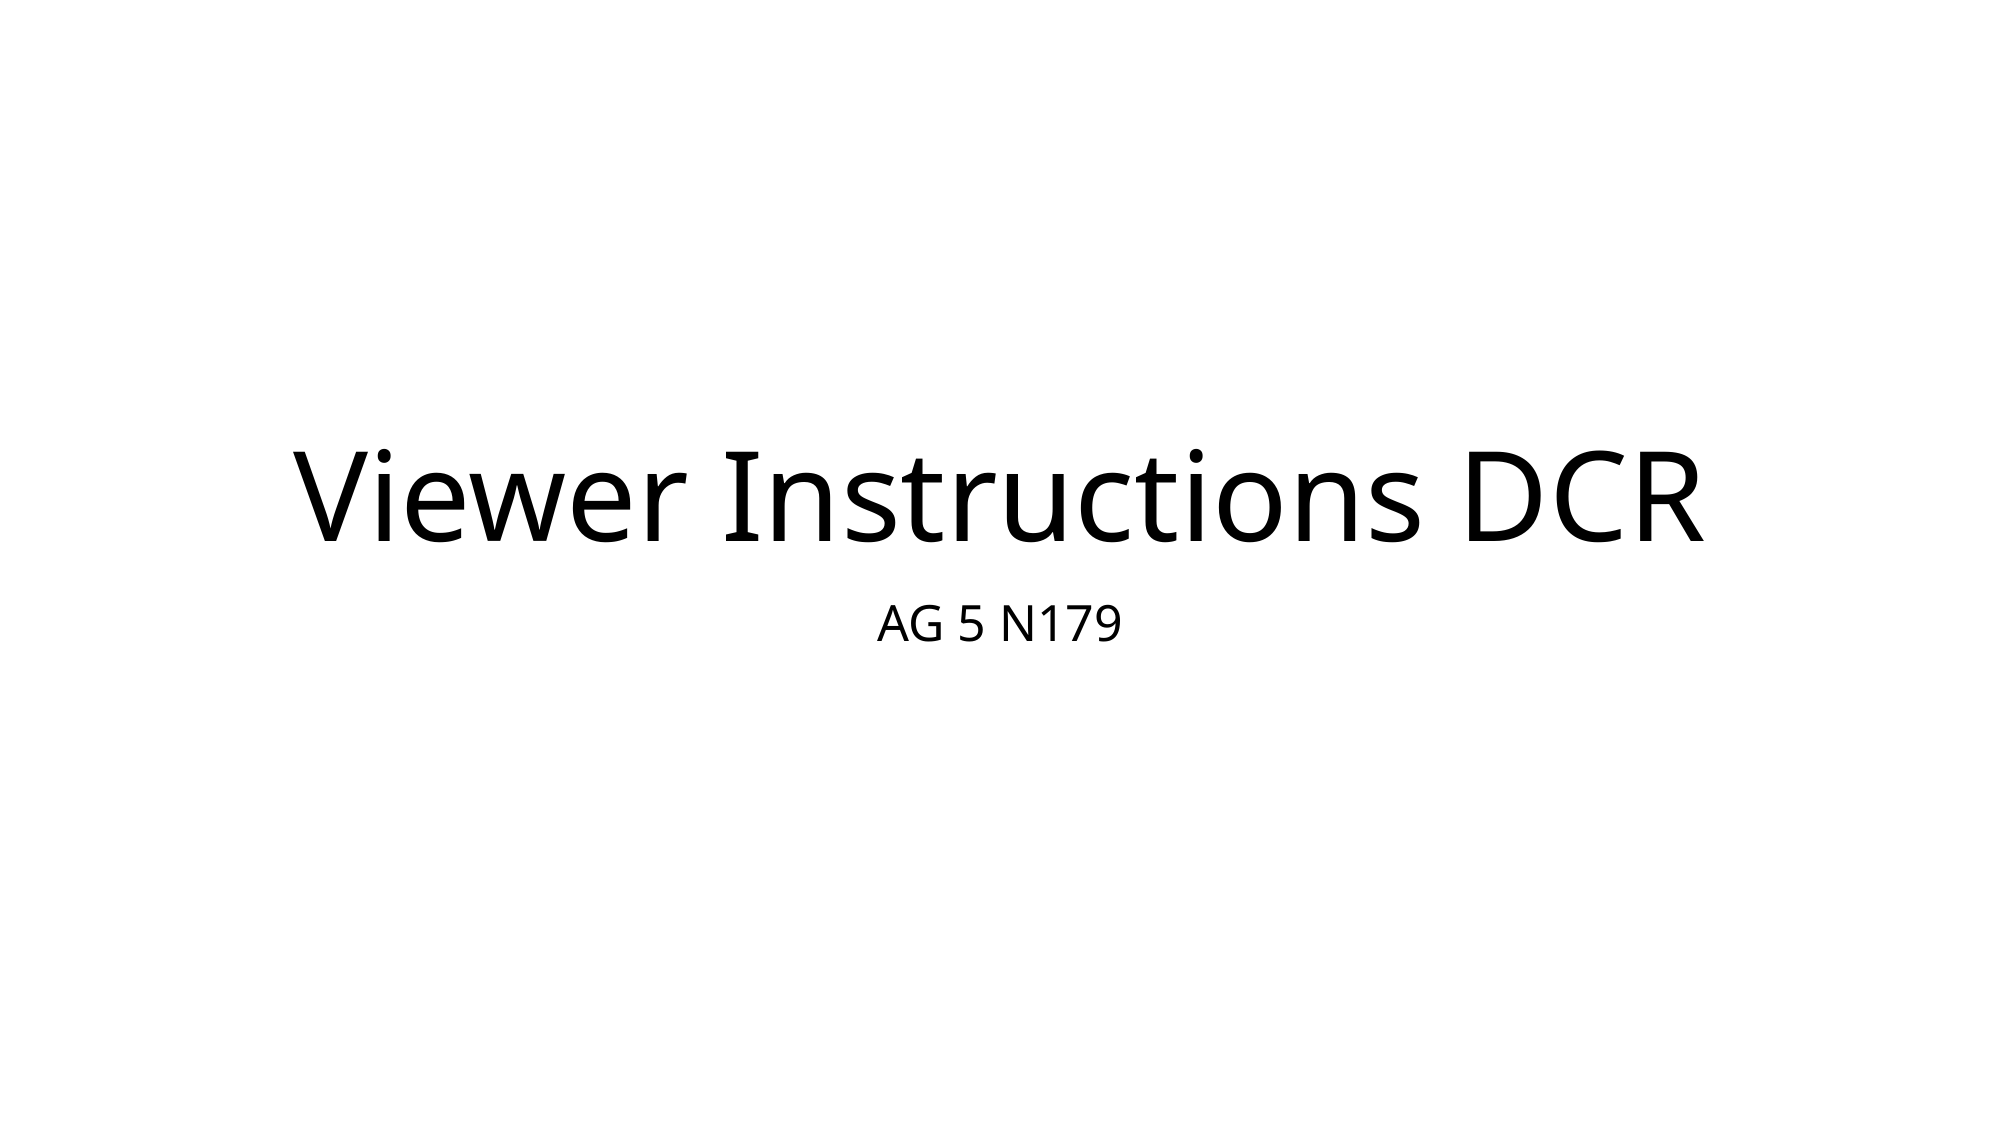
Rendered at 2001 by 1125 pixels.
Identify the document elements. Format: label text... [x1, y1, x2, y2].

subtitle AG 5 N179 [249, 590, 1750, 863]
title Viewer Instructions DCR [249, 184, 1750, 576]
